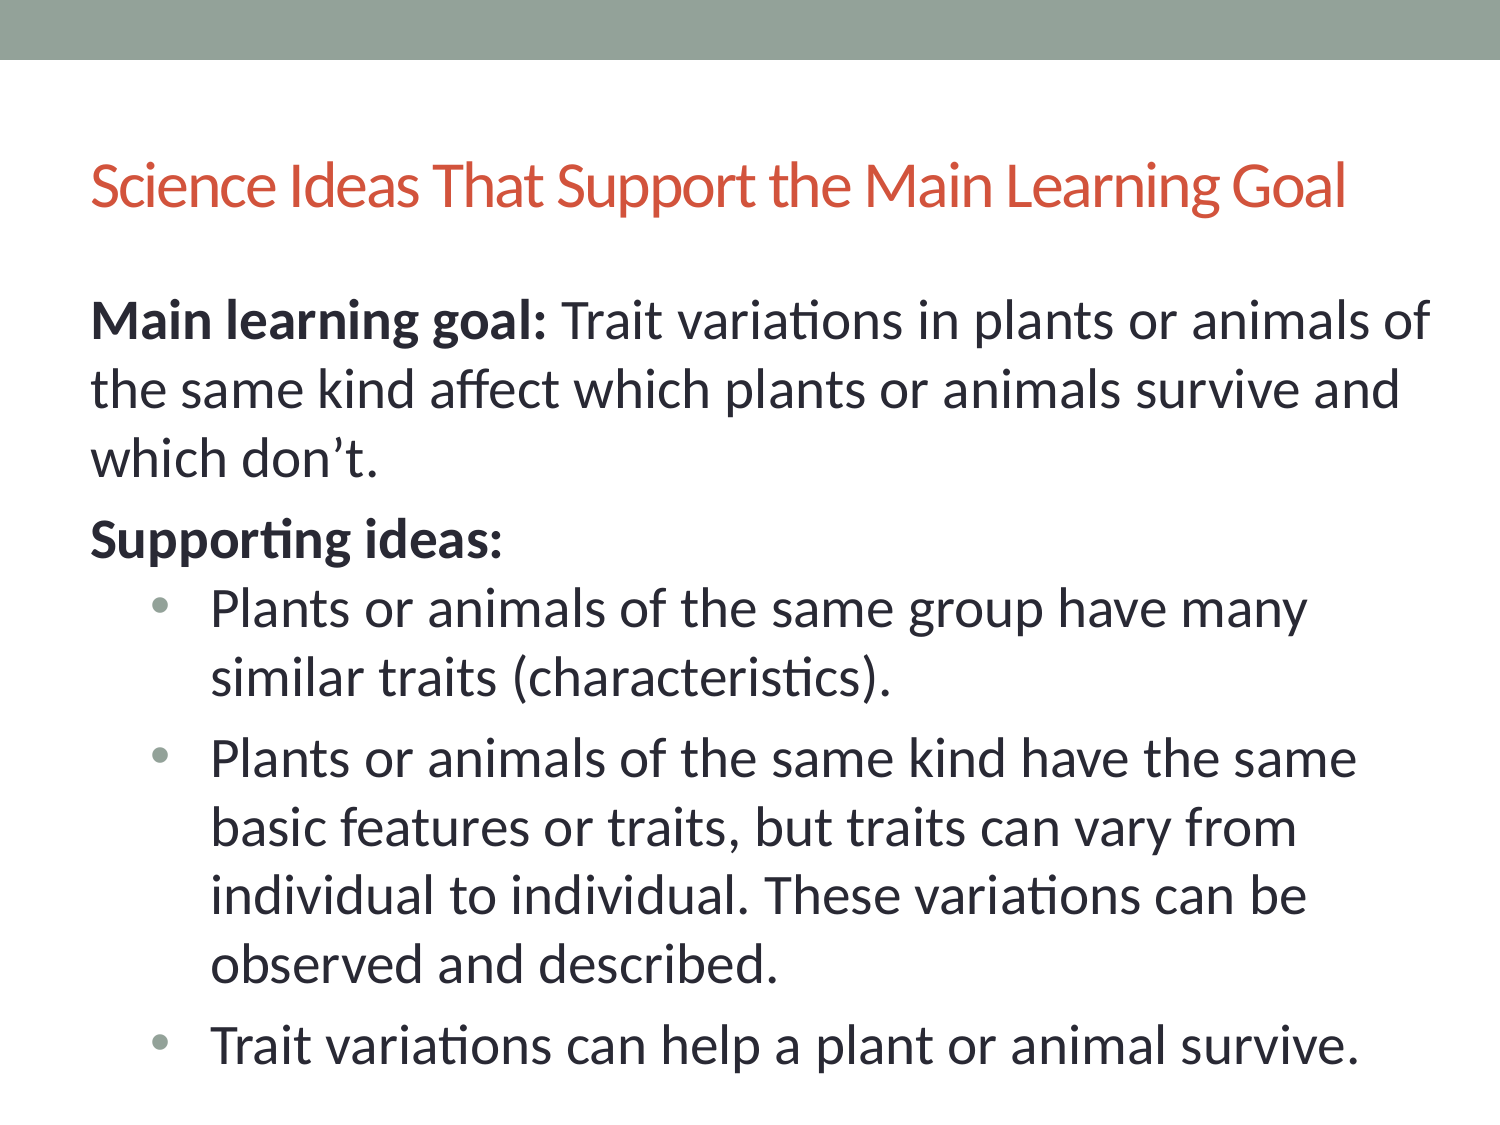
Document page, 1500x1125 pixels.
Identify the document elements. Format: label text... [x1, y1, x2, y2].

list Main learning goal: Trait variations in plants or animals of the same kind affect which plants or animals survive and which don’t. Supporting ideas: Plants or animals of the same group have many similar traits (characteristics). Plants or animals of the same kind have the same basic features or traits, but traits can vary from individual to individual. These variations can be observed and described. Trait variations can help a plant or animal survive. [75, 275, 1463, 1063]
title Science Ideas That Support the Main Learning Goal [75, 99, 1425, 263]
